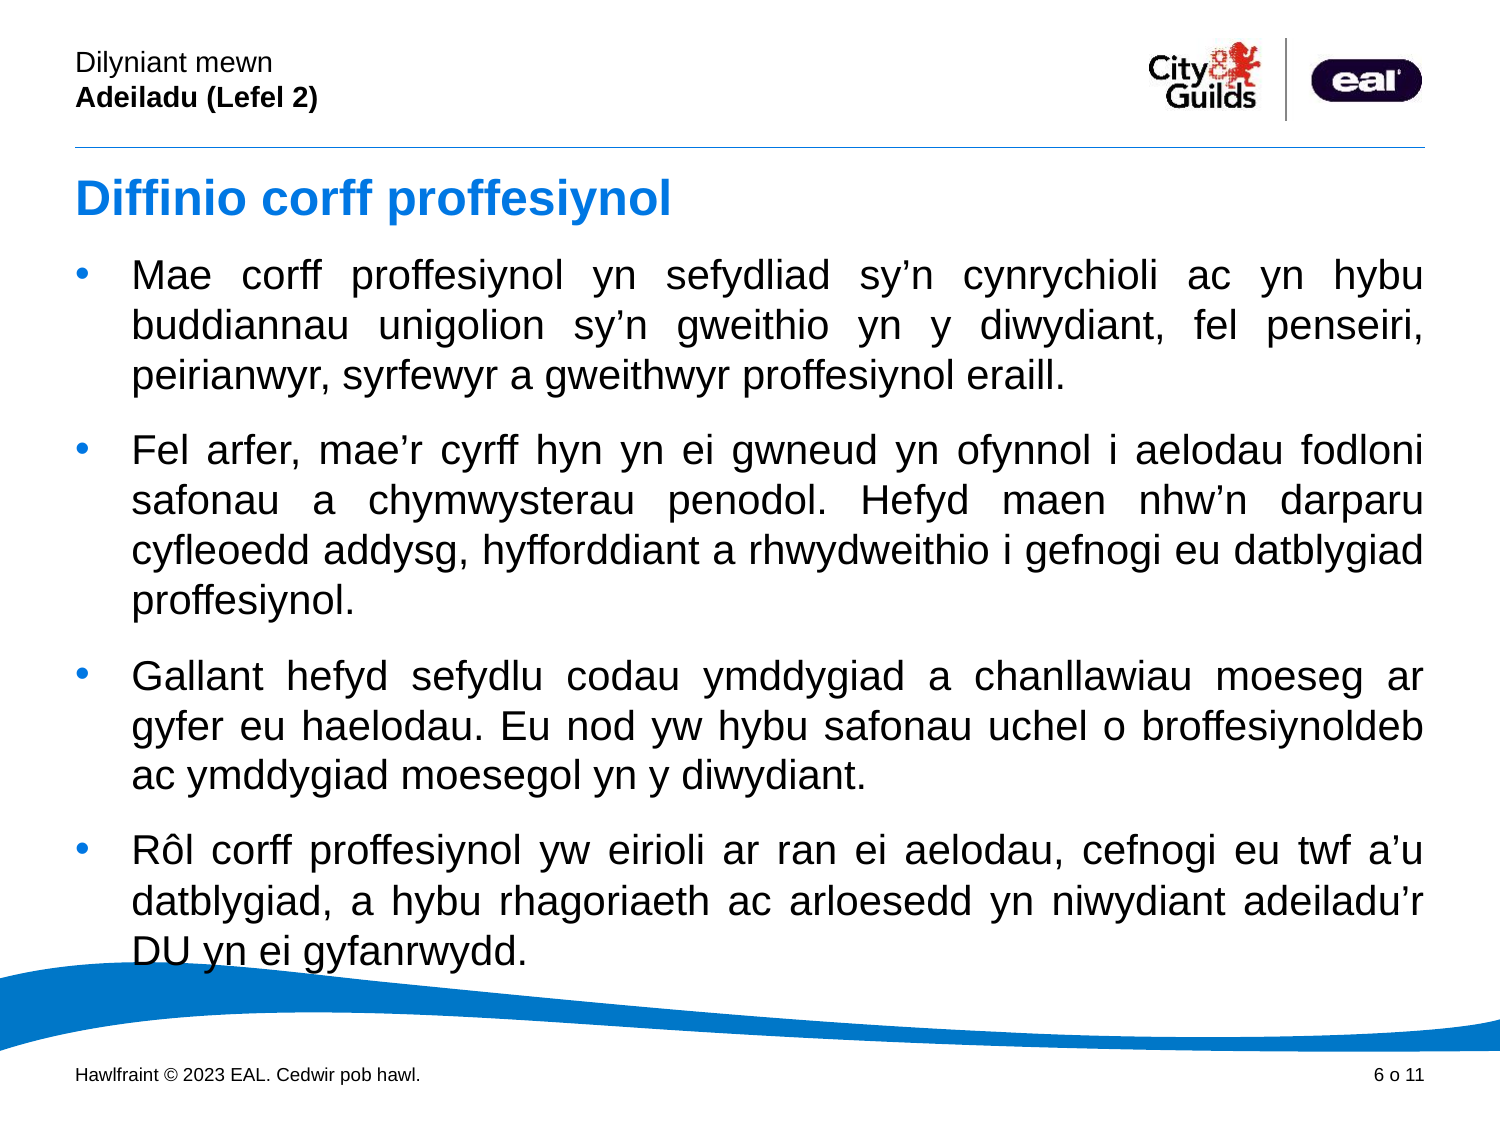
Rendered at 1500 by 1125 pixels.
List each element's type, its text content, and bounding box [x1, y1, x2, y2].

title Diffinio corff proffesiynol [74, 165, 1426, 229]
picture [1149, 38, 1422, 121]
list Mae corff proffesiynol yn sefydliad sy’n cynrychioli ac yn hybu buddiannau unigolion sy’n gweithio yn y diwydiant, fel penseiri, peirianwyr, syrfewyr a gweithwyr proffesiynol eraill. Fel arfer, mae’r cyrff hyn yn ei gwneud yn ofynnol i aelodau fodloni safonau a chymwysterau penodol. Hefyd maen nhw’n darparu cyfleoedd addysg, hyfforddiant a rhwydweithio i gefnogi eu datblygiad proffesiynol. Gallant hefyd sefydlu codau ymddygiad a chanllawiau moeseg ar gyfer eu haelodau. Eu nod yw hybu safonau uchel o broffesiynoldeb ac ymddygiad moesegol yn y diwydiant. Rôl corff proffesiynol yw eirioli ar ran ei aelodau, cefnogi eu twf a’u datblygiad, a hybu rhagoriaeth ac arloesedd yn niwydiant adeiladu’r DU yn ei gyfanrwydd. [74, 247, 1426, 946]
